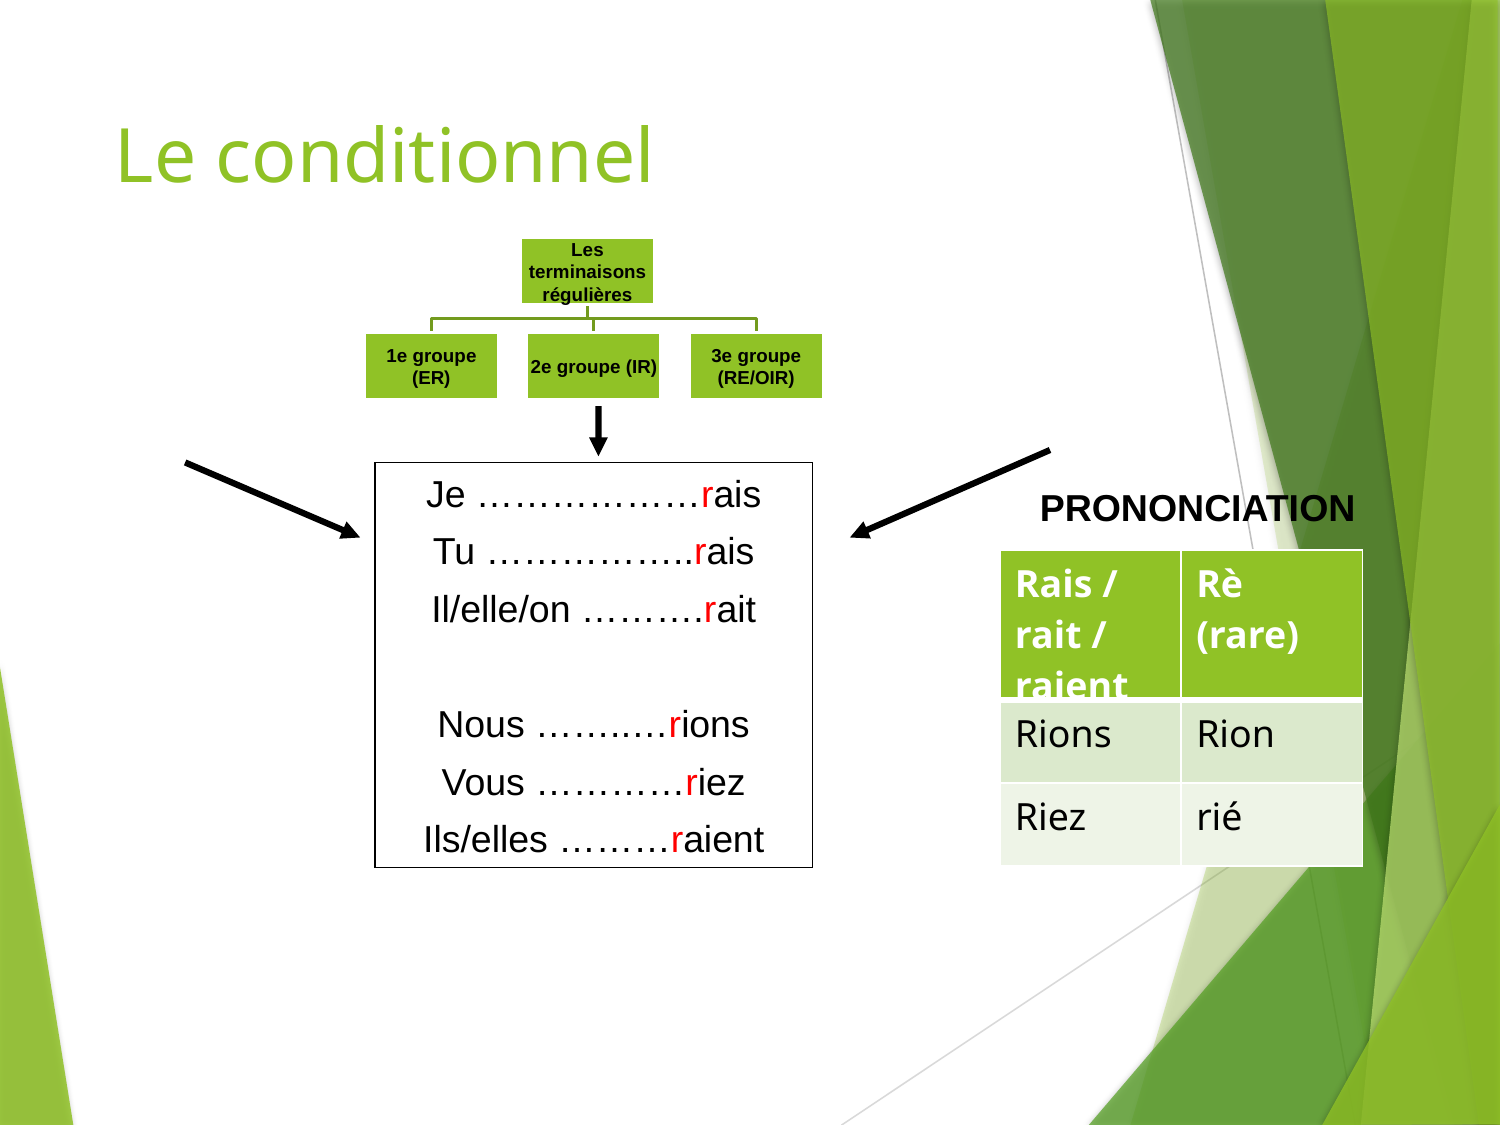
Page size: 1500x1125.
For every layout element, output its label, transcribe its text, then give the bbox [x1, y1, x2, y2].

title Le conditionnel [99, 99, 1142, 237]
list [75, 237, 1375, 963]
table_cell rié [1182, 784, 1362, 865]
text_box [592, 410, 605, 457]
text_box PRONONCIATION [1024, 476, 1400, 537]
table_cell Riez [1001, 784, 1180, 865]
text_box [136, 236, 1051, 401]
table_header Rais / rait / raient [1001, 551, 1180, 697]
table_header Rè (rare) [1182, 551, 1362, 697]
table_cell Rion [1182, 703, 1362, 782]
text_box [185, 462, 361, 539]
table_cell Rions [1001, 703, 1180, 782]
text_box Je ………………rais Tu ……………..rais Il/elle/on ……….rait Nous ……..…rions Vous …………riez Ils/elles ………raient [374, 462, 813, 868]
text_box [849, 449, 1051, 539]
